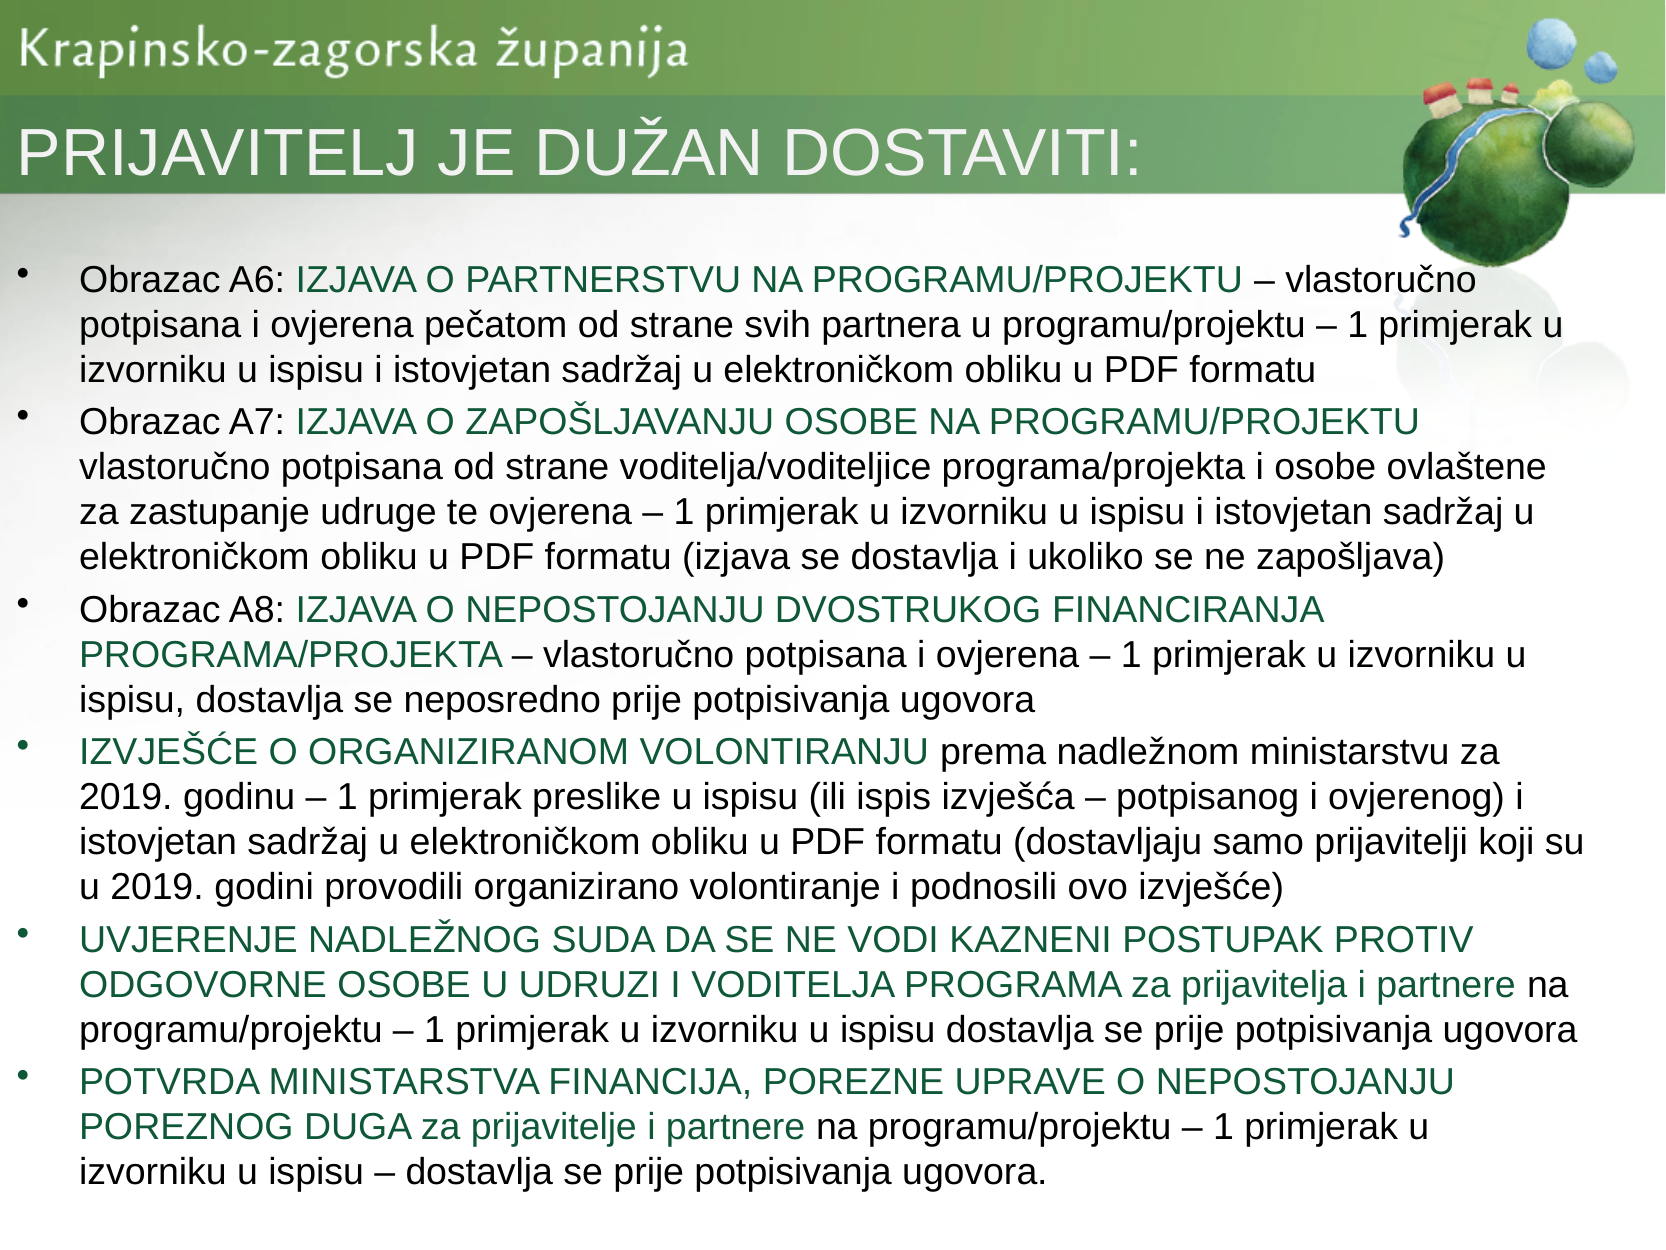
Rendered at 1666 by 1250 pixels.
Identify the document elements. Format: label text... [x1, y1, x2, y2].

picture [0, 0, 1666, 1250]
list PRIJAVITELJ JE DUŽAN DOSTAVITI: Obrazac A6: IZJAVA O PARTNERSTVU NA PROGRAMU/PROJEKTU – vlastoručno potpisana i ovjerena pečatom od strane svih partnera u programu/projektu – 1 primjerak u izvorniku u ispisu i istovjetan sadržaj u elektroničkom obliku u PDF formatu Obrazac A7: IZJAVA O ZAPOŠLJAVANJU OSOBE NA PROGRAMU/PROJEKTU vlastoručno potpisana od strane voditelja/voditeljice programa/projekta i osobe ovlaštene za zastupanje udruge te ovjerena – 1 primjerak u izvorniku u ispisu i istovjetan sadržaj u elektroničkom obliku u PDF formatu (izjava se dostavlja i ukoliko se ne zapošljava) Obrazac A8: IZJAVA O NEPOSTOJANJU DVOSTRUKOG FINANCIRANJA PROGRAMA/PROJEKTA – vlastoručno potpisana i ovjerena – 1 primjerak u izvorniku u ispisu, dostavlja se neposredno prije potpisivanja ugovora IZVJEŠĆE O ORGANIZIRANOM VOLONTIRANJU prema nadležnom ministarstvu za 2019. godinu – 1 primjerak preslike u ispisu (ili ispis izvješća – potpisanog i ovjerenog) i istovjetan sadržaj u elektroničkom obliku u PDF formatu (dostavljaju samo prijavitelji koji su u 2019. godini provodili organizirano volontiranje i podnosili ovo izvješće) UVJERENJE NADLEŽNOG SUDA DA SE NE VODI KAZNENI POSTUPAK PROTIV ODGOVORNE OSOBE U UDRUZI I VODITELJA PROGRAMA za prijavitelja i partnere na programu/projektu – 1 primjerak u izvorniku u ispisu dostavlja se prije potpisivanja ugovora POTVRDA MINISTARSTVA FINANCIJA, POREZNE UPRAVE O NEPOSTOJANJU POREZNOG DUGA za prijavitelje i partnere na programu/projektu – 1 primjerak u izvorniku u ispisu – dostavlja se prije potpisivanja ugovora. [0, 100, 1603, 1194]
